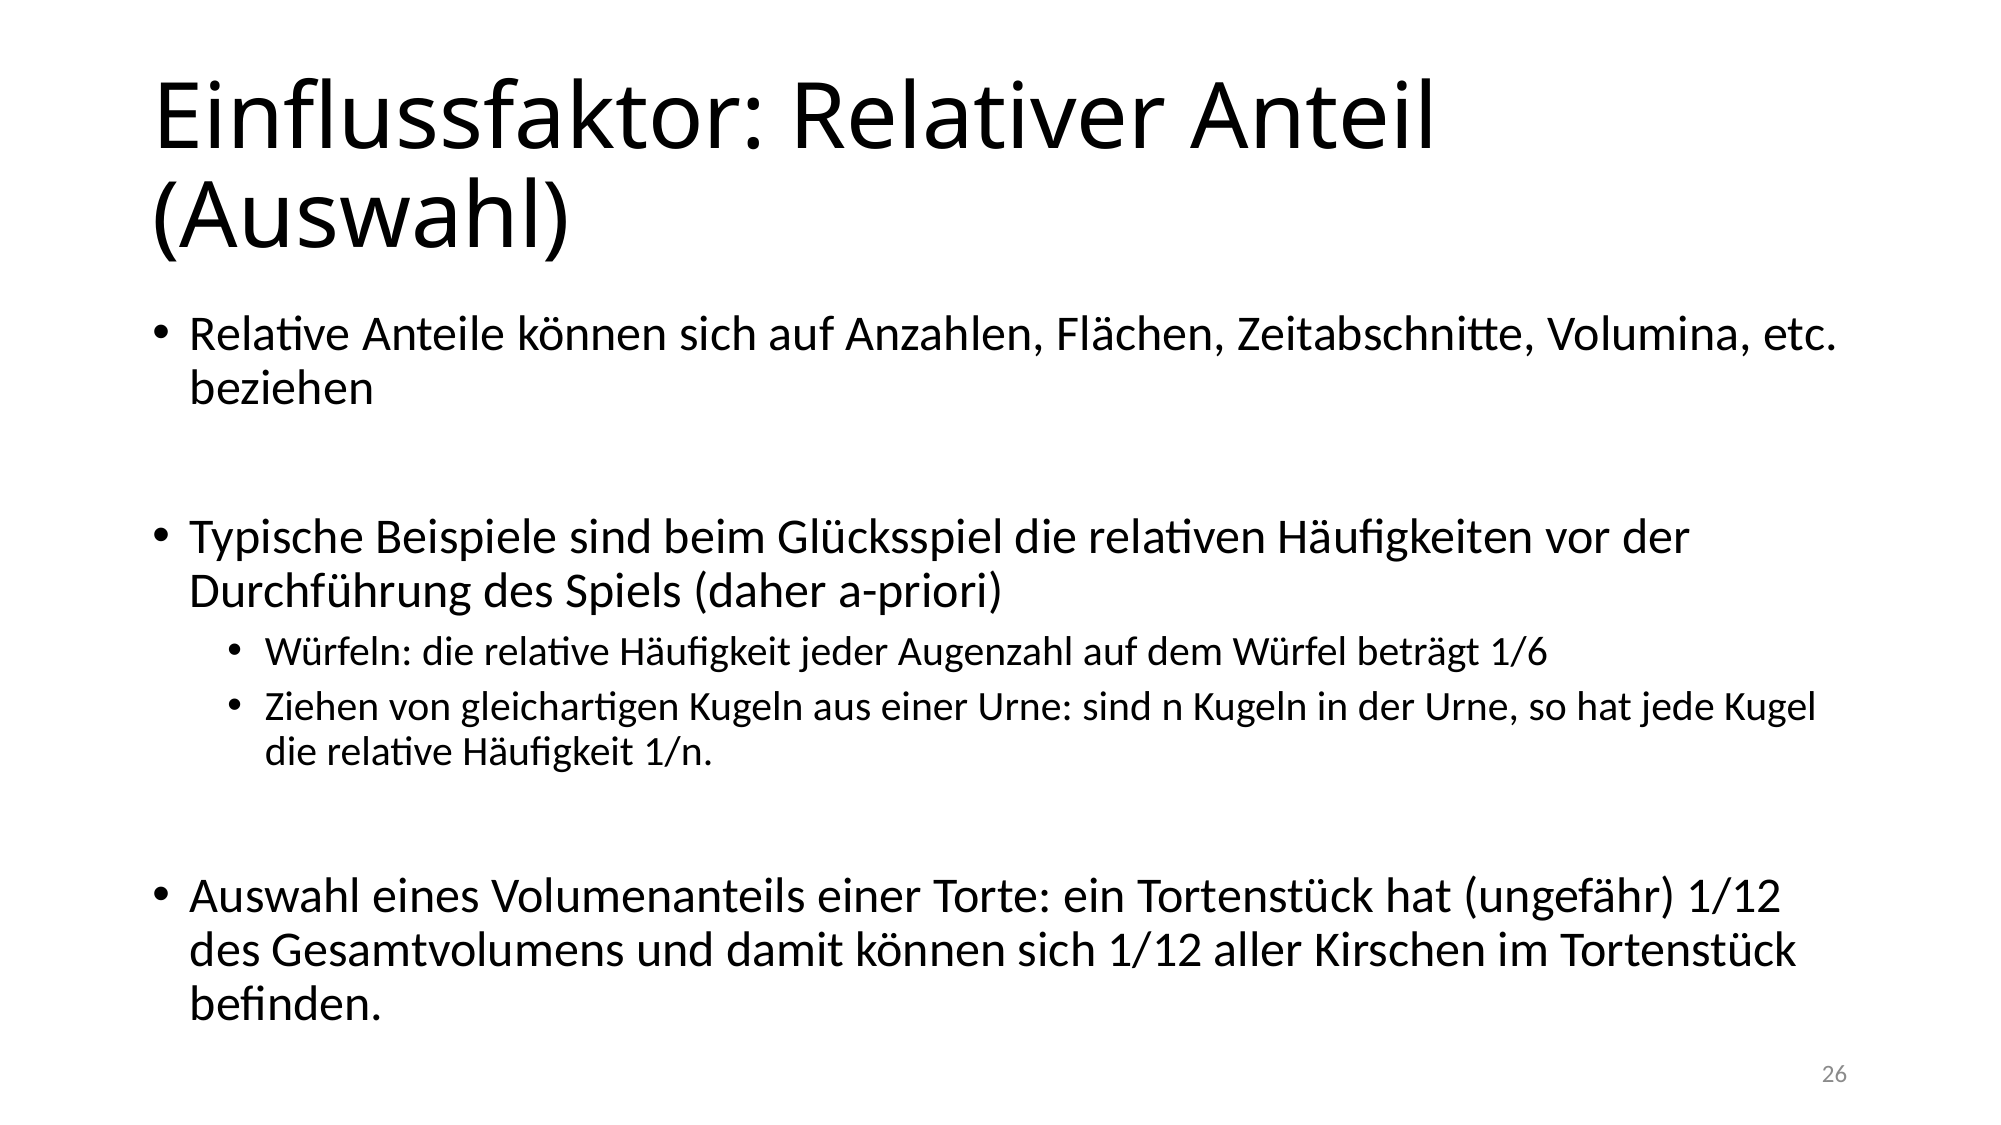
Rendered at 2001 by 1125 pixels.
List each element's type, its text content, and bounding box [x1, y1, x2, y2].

list Relative Anteile können sich auf Anzahlen, Flächen, Zeitabschnitte, Volumina, etc. beziehen Typische Beispiele sind beim Glücksspiel die relativen Häufigkeiten vor der Durchführung des Spiels (daher a-priori) Würfeln: die relative Häufigkeit jeder Augenzahl auf dem Würfel beträgt 1/6 Ziehen von gleichartigen Kugeln aus einer Urne: sind n Kugeln in der Urne, so hat jede Kugel die relative Häufigkeit 1/n. Auswahl eines Volumenanteils einer Torte: ein Tortenstück hat (ungefähr) 1/12 des Gesamtvolumens und damit können sich 1/12 aller Kirschen im Tortenstück befinden. [137, 299, 1863, 1014]
slide_number 26 [1412, 1042, 1863, 1103]
title Einflussfaktor: Relativer Anteil (Auswahl) [137, 59, 1863, 278]
